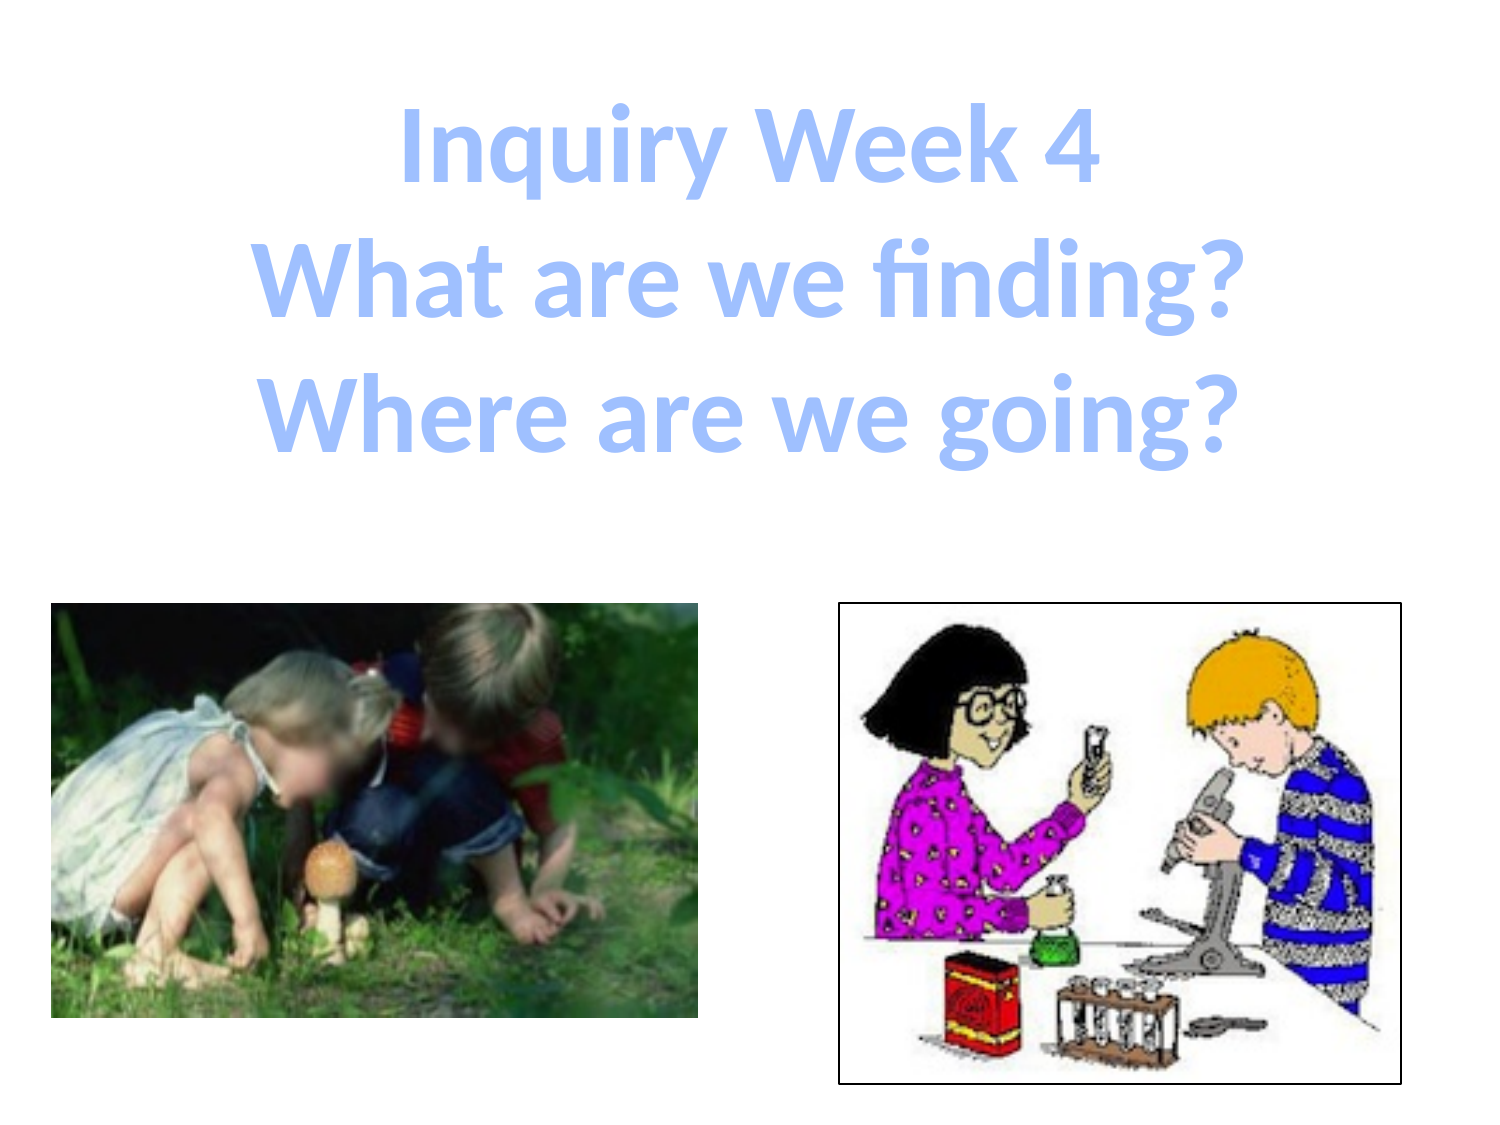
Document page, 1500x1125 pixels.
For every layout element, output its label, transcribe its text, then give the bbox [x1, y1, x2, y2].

picture [839, 603, 1401, 1084]
picture [51, 603, 699, 1019]
text_box Inquiry Week 4 What are we finding? Where are we going? [235, 62, 1265, 483]
